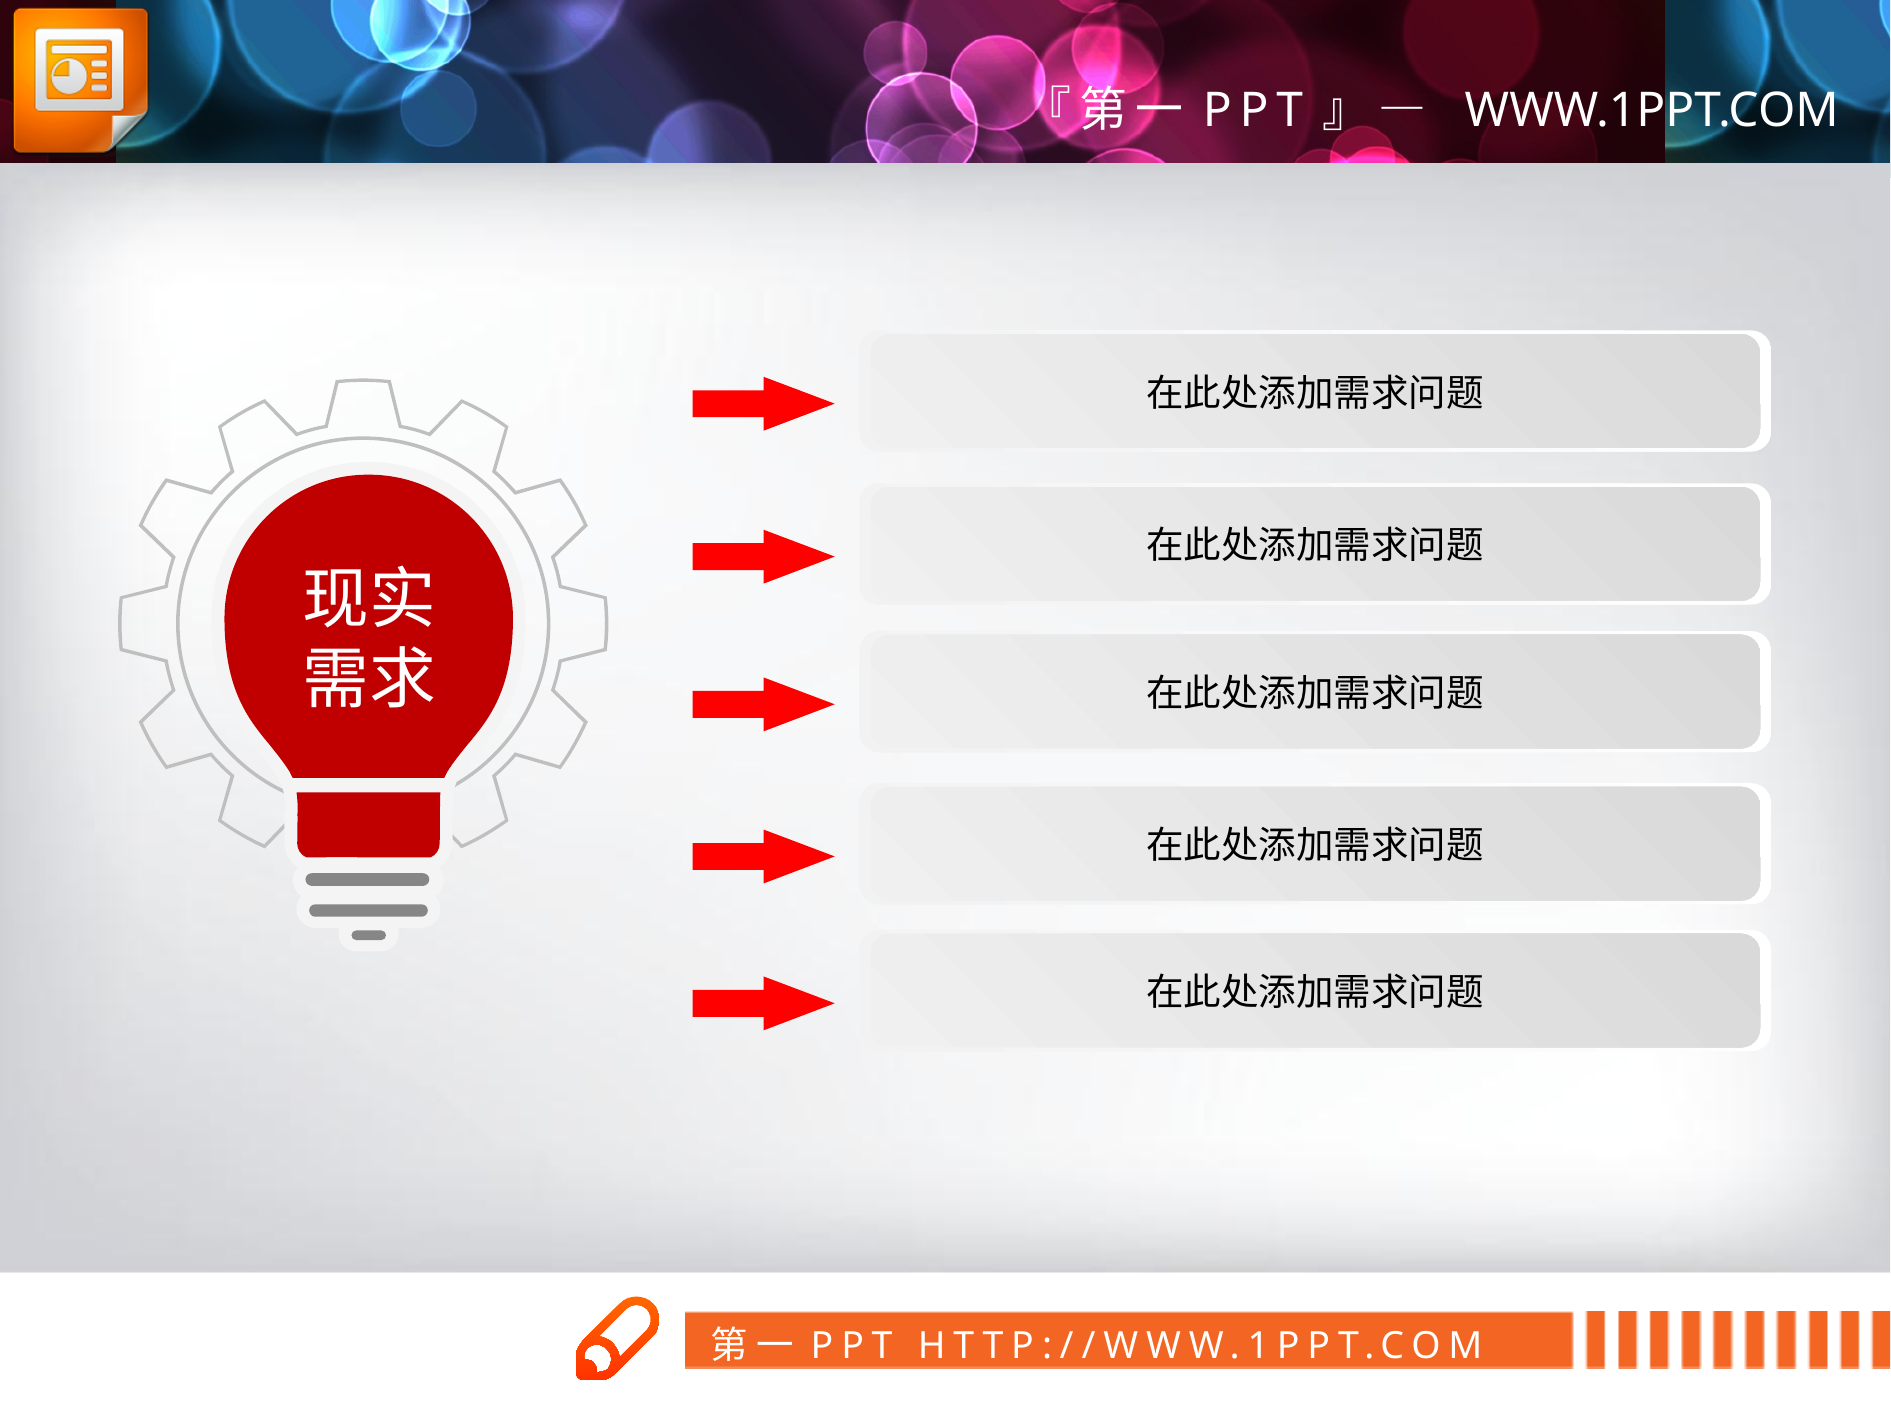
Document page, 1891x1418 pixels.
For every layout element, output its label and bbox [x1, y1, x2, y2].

text_box [692, 376, 835, 431]
picture [0, 0, 1891, 1275]
text_box [692, 529, 835, 584]
text_box [692, 677, 835, 732]
text_box [692, 829, 835, 884]
picture [685, 1311, 1891, 1369]
text_box [859, 929, 1772, 1052]
text_box [859, 483, 1772, 605]
text_box [692, 976, 835, 1031]
text_box [859, 630, 1772, 753]
text_box [117, 378, 609, 952]
text_box [859, 330, 1772, 452]
text_box [859, 782, 1772, 905]
